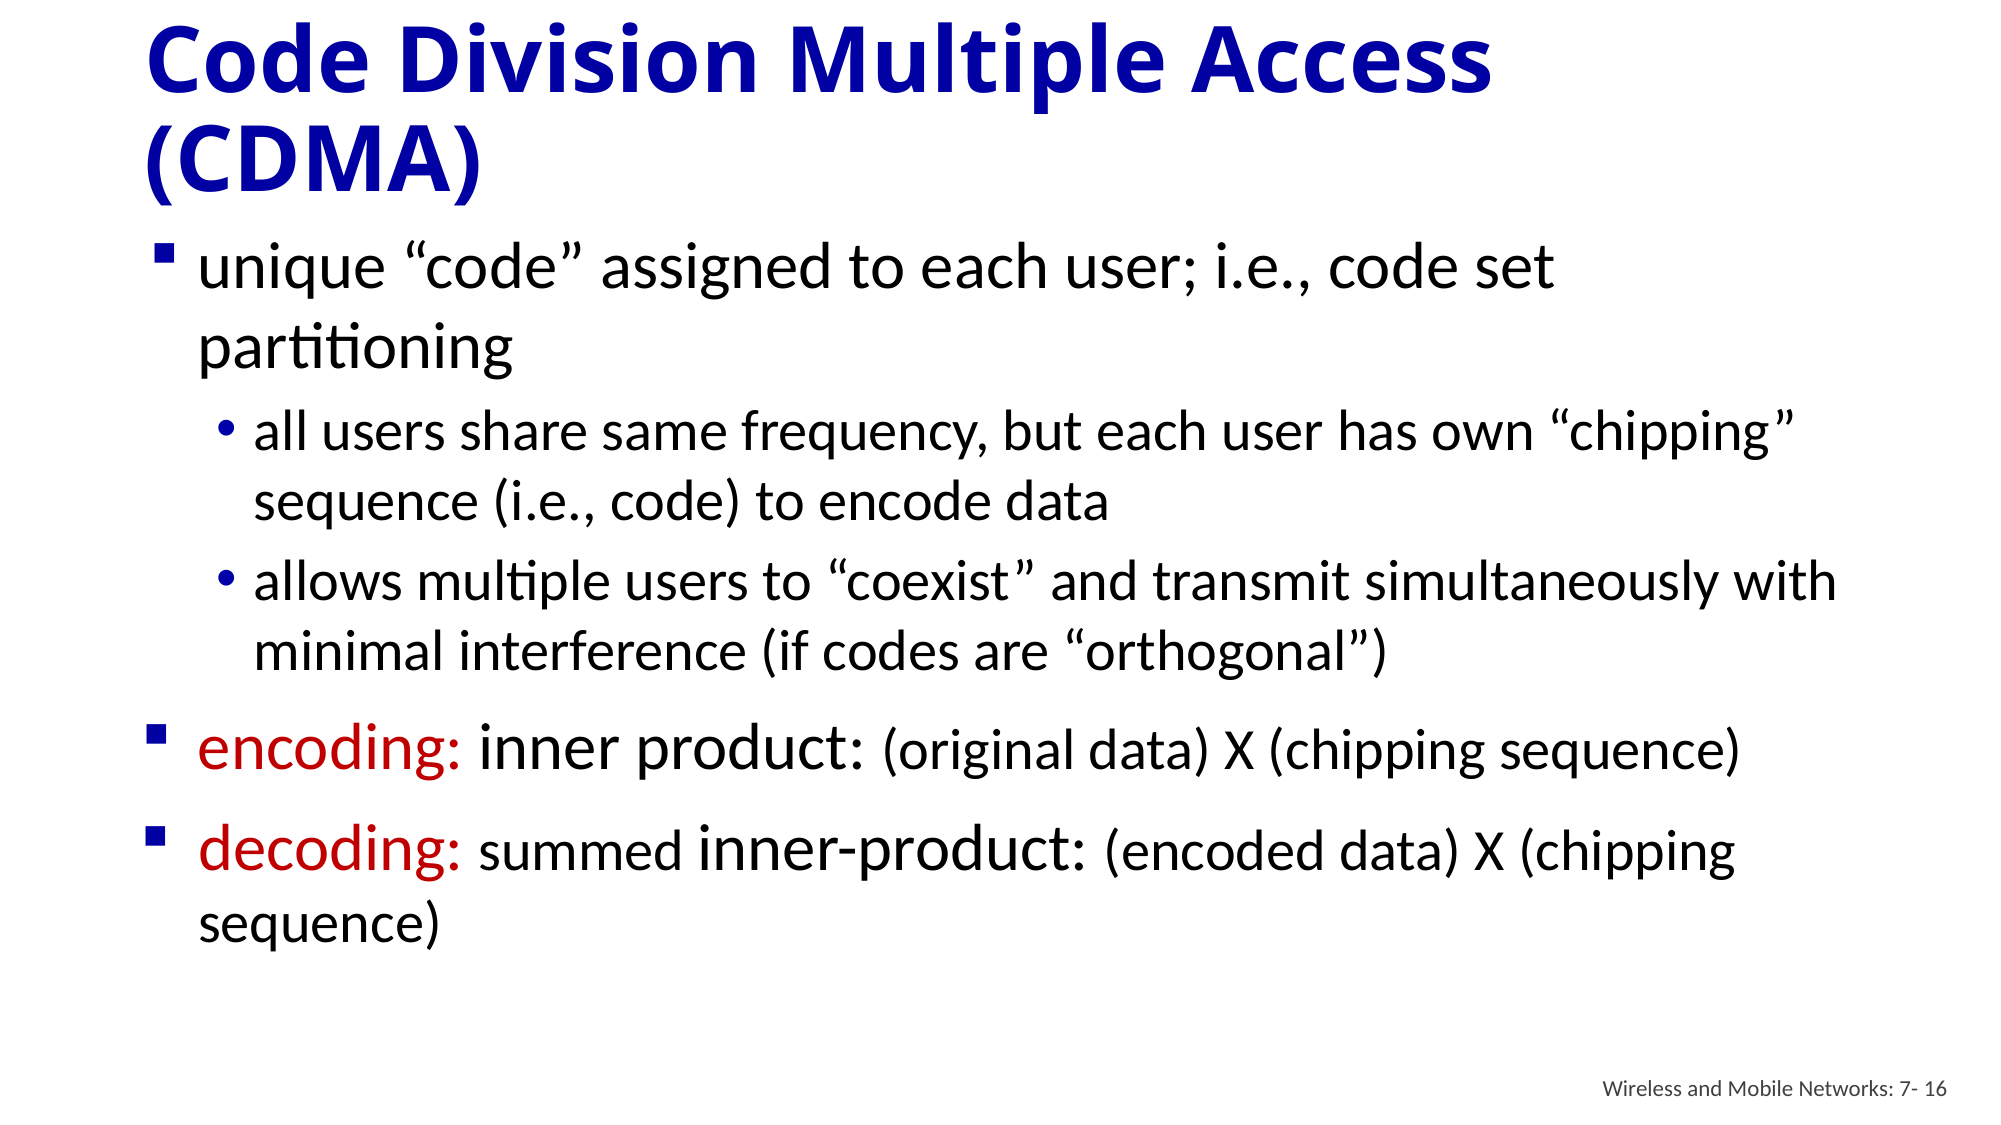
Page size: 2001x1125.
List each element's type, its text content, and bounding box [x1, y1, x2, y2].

slide_number Wireless and Mobile Networks: 7- 16 [1512, 1056, 1963, 1117]
text_box unique “code” assigned to each user; i.e., code set partitioning all users share same frequency, but each user has own “chipping” sequence (i.e., code) to encode data allows multiple users to “coexist” and transmit simultaneously with minimal interference (if codes are “orthogonal”) encoding: inner product: (original data) X (chipping sequence) decoding: summed inner-product: (encoded data) X (chipping sequence) [125, 214, 1869, 977]
title Code Division Multiple Access (CDMA) [129, 38, 1855, 186]
